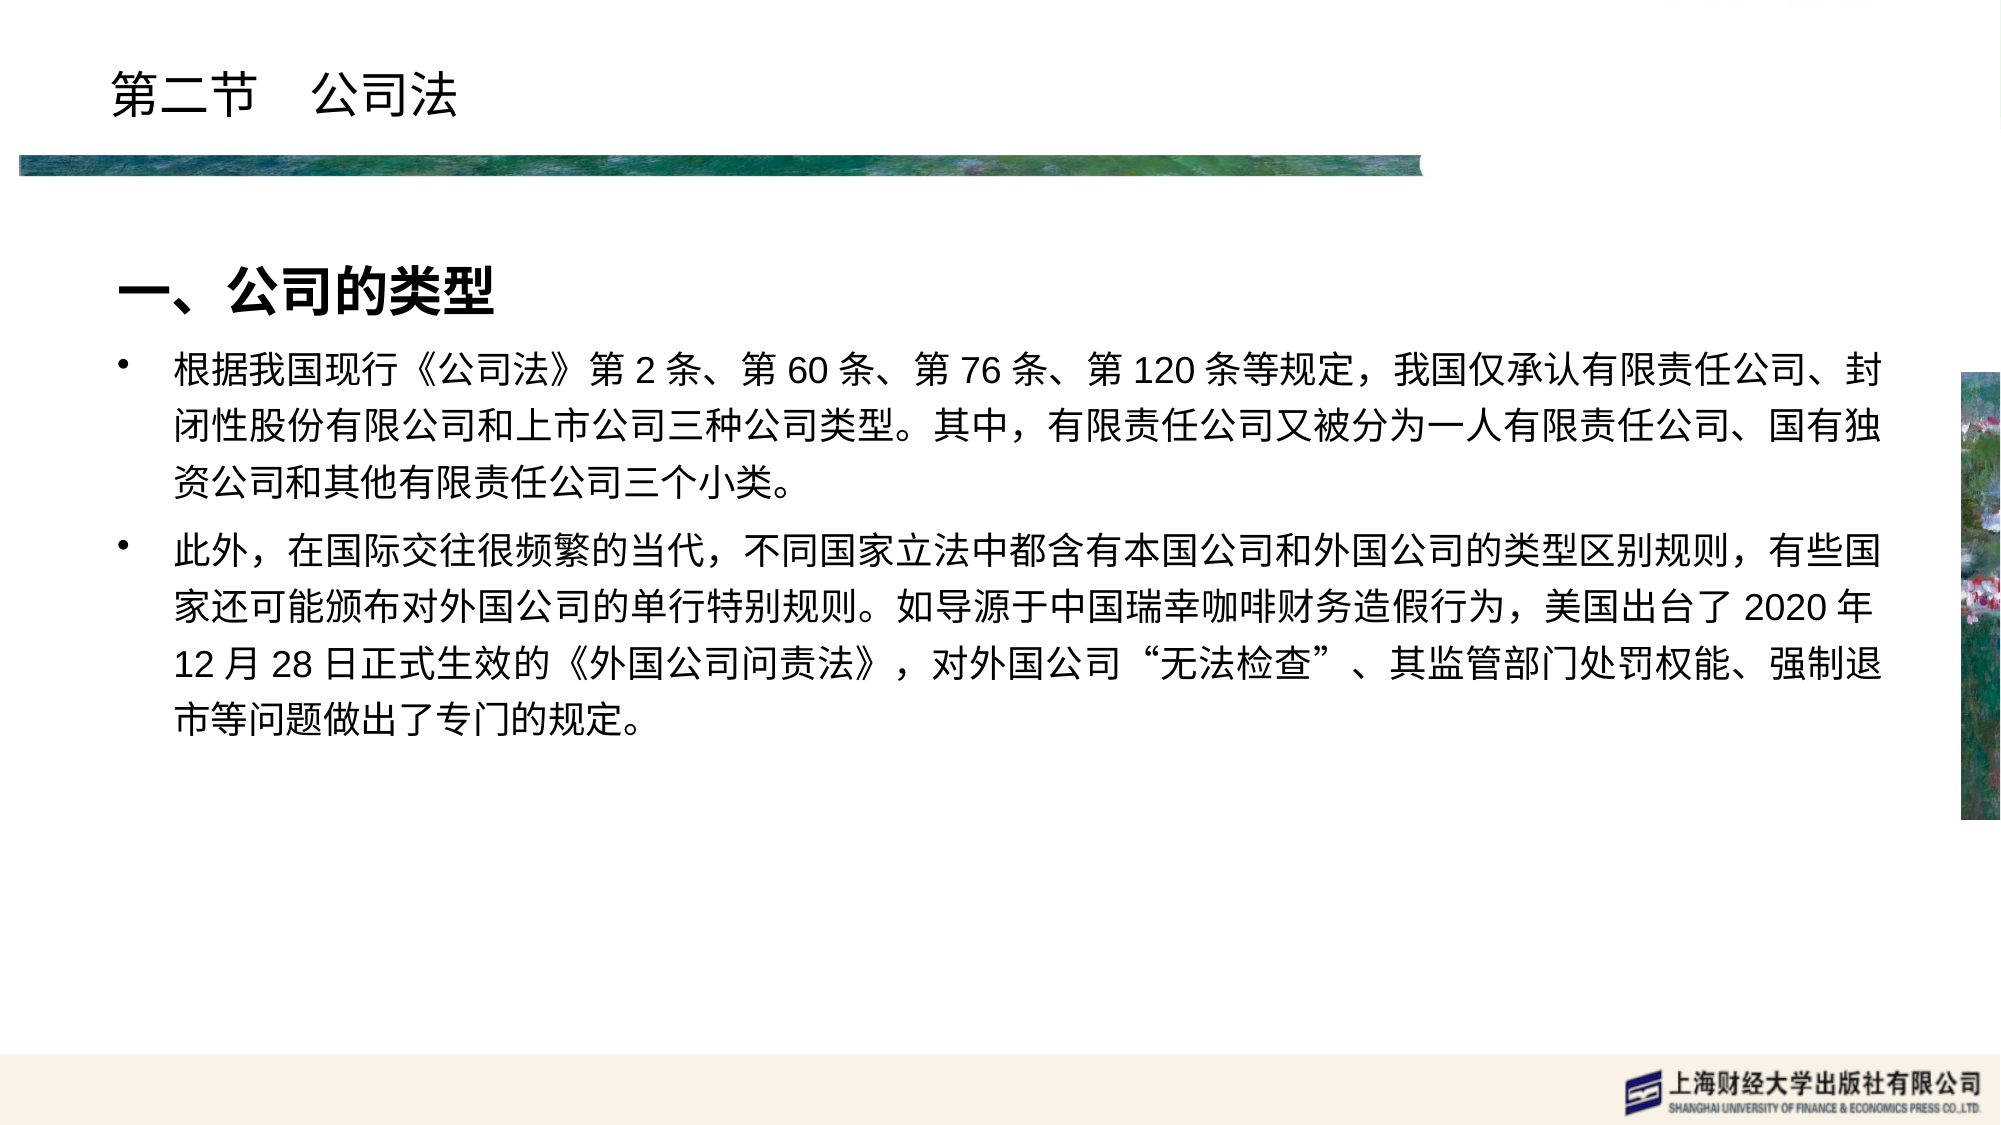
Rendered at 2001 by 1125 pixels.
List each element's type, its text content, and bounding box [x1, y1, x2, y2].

picture [0, 0, 2001, 1125]
list 一、公司的类型 根据我国现行《公司法》第2条、第60条、第76条、第120条等规定，我国仅承认有限责任公司、封闭性股份有限公司和上市公司三种公司类型。其中，有限责任公司又被分为一人有限责任公司、国有独资公司和其他有限责任公司三个小类。 此外，在国际交往很频繁的当代，不同国家立法中都含有本国公司和外国公司的类型区别规则，有些国家还可能颁布对外国公司的单行特别规则。如导源于中国瑞幸咖啡财务造假行为，美国出台了2020年12月28日正式生效的《外国公司问责法》，对外国公司“无法检查”、其监管部门处罚权能、强制退市等问题做出了专门的规定。 [102, 233, 1898, 1032]
title 第二节 公司法 [94, 42, 1451, 146]
